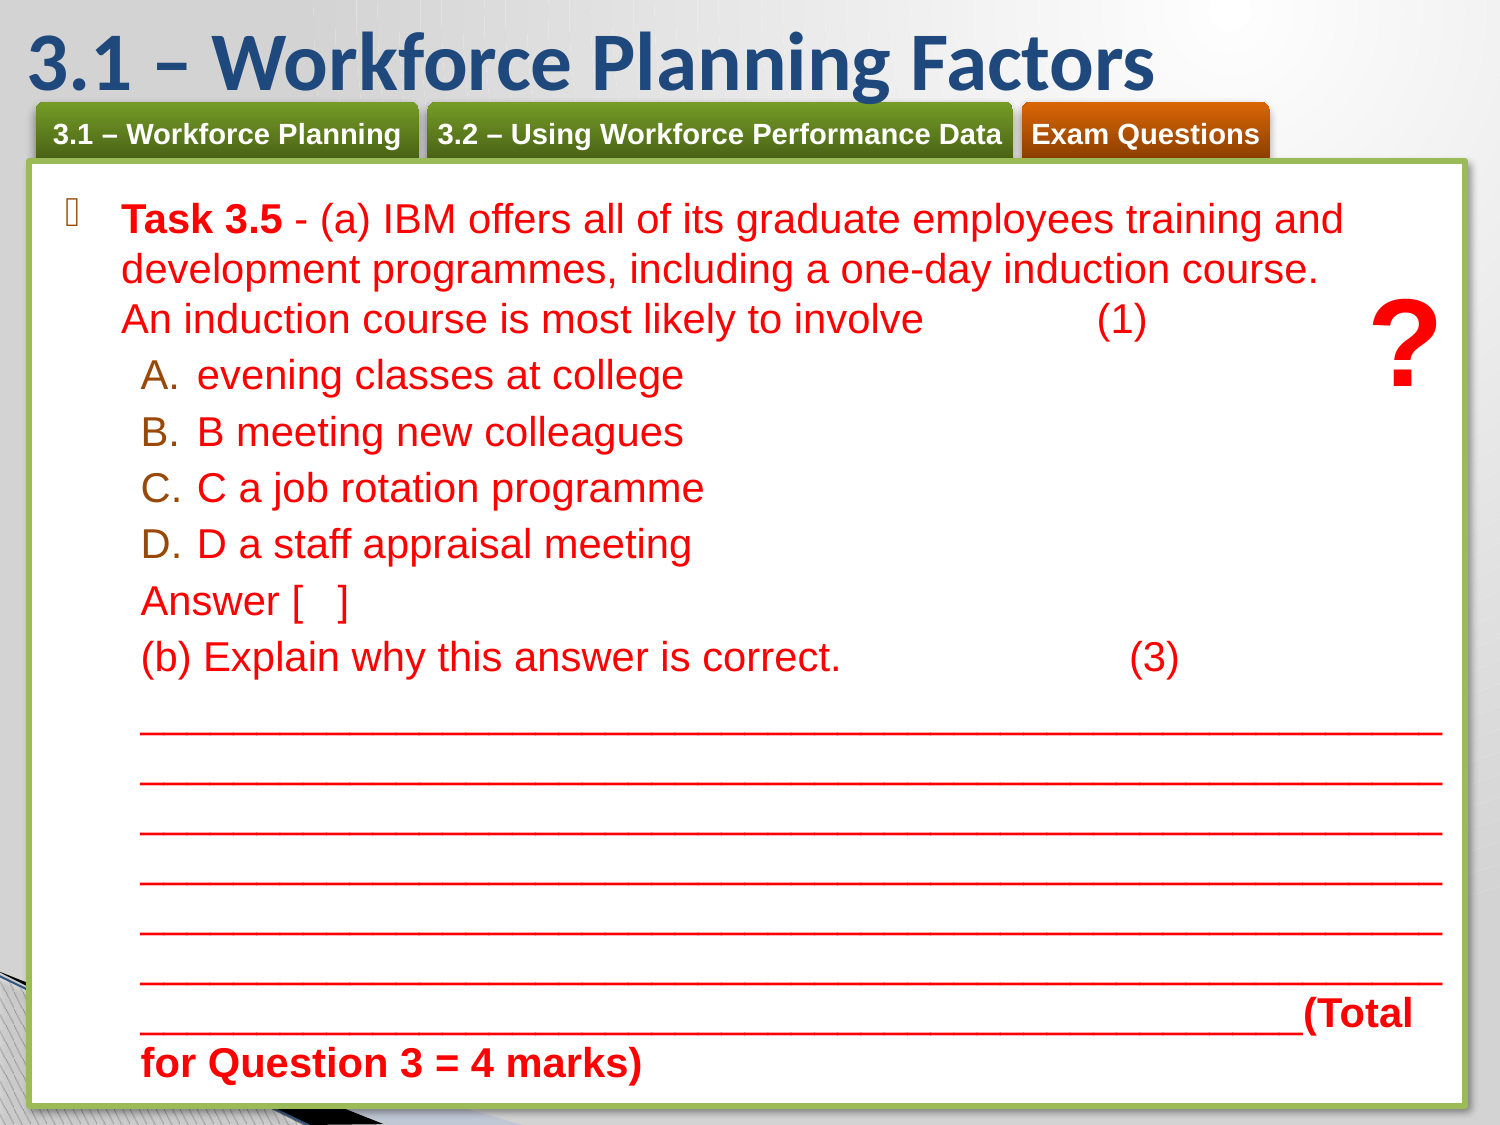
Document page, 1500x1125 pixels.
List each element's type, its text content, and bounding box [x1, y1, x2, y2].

title 3.1 – Workforce Planning Factors [11, 11, 1465, 102]
picture [281, 1114, 303, 1125]
text_box ? [1353, 254, 1460, 419]
text_box Task 3.5 - (a) IBM offers all of its graduate employees training and development programmes, including a one-day induction course. An induction course is most likely to involve (1) evening classes at college B meeting new colleagues C a job rotation programme D a staff appraisal meeting Answer [ ] (b) Explain why this answer is correct. (3) __________________________________________________________________________________________________________________________________________________________________________________________________________________________________________________________________________________________________________________________________________________________________________________________________(Total for Question 3 = 4 marks) [50, 184, 1459, 1094]
